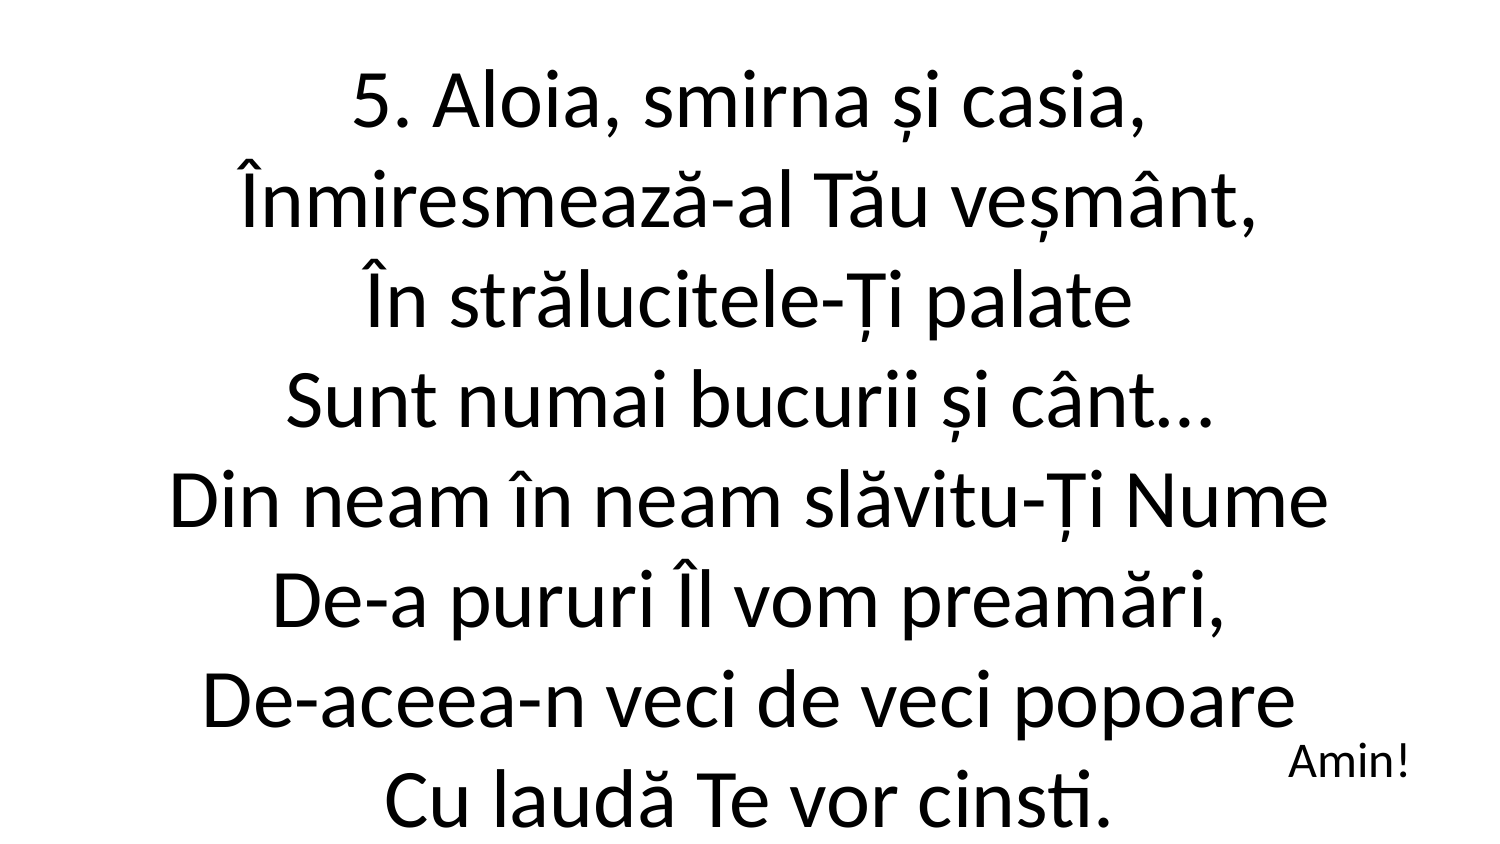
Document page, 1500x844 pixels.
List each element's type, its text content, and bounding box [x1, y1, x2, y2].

text_box 5. Aloia, smirna și casia, Înmiresmează-al Tău veșmânt, În strălucitele-Ți palate Sunt numai bucurii și cânt… Din neam în neam slăvitu-Ți Nume De-a pururi Îl vom preamări, De-aceea-n veci de veci popoare Cu laudă Te vor cinsti. [153, 0, 1347, 844]
text_box Amin! [1273, 674, 1427, 795]
